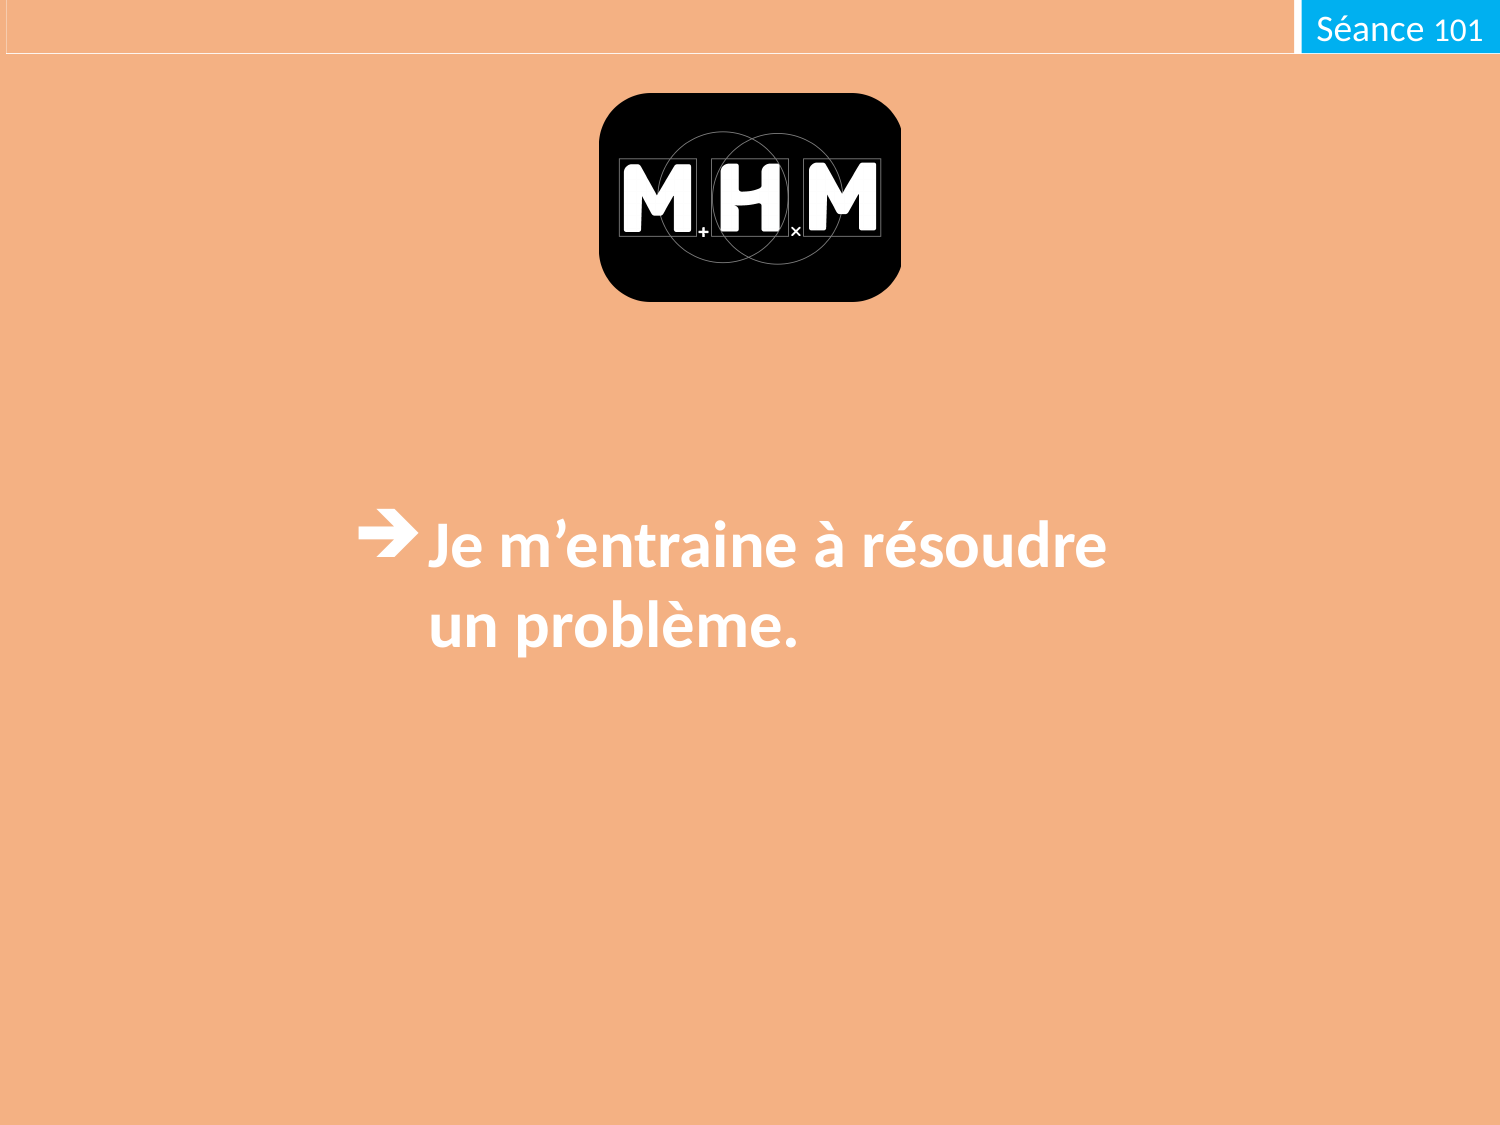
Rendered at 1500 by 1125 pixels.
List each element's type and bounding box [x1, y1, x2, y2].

text_box [0, 54, 1500, 1125]
